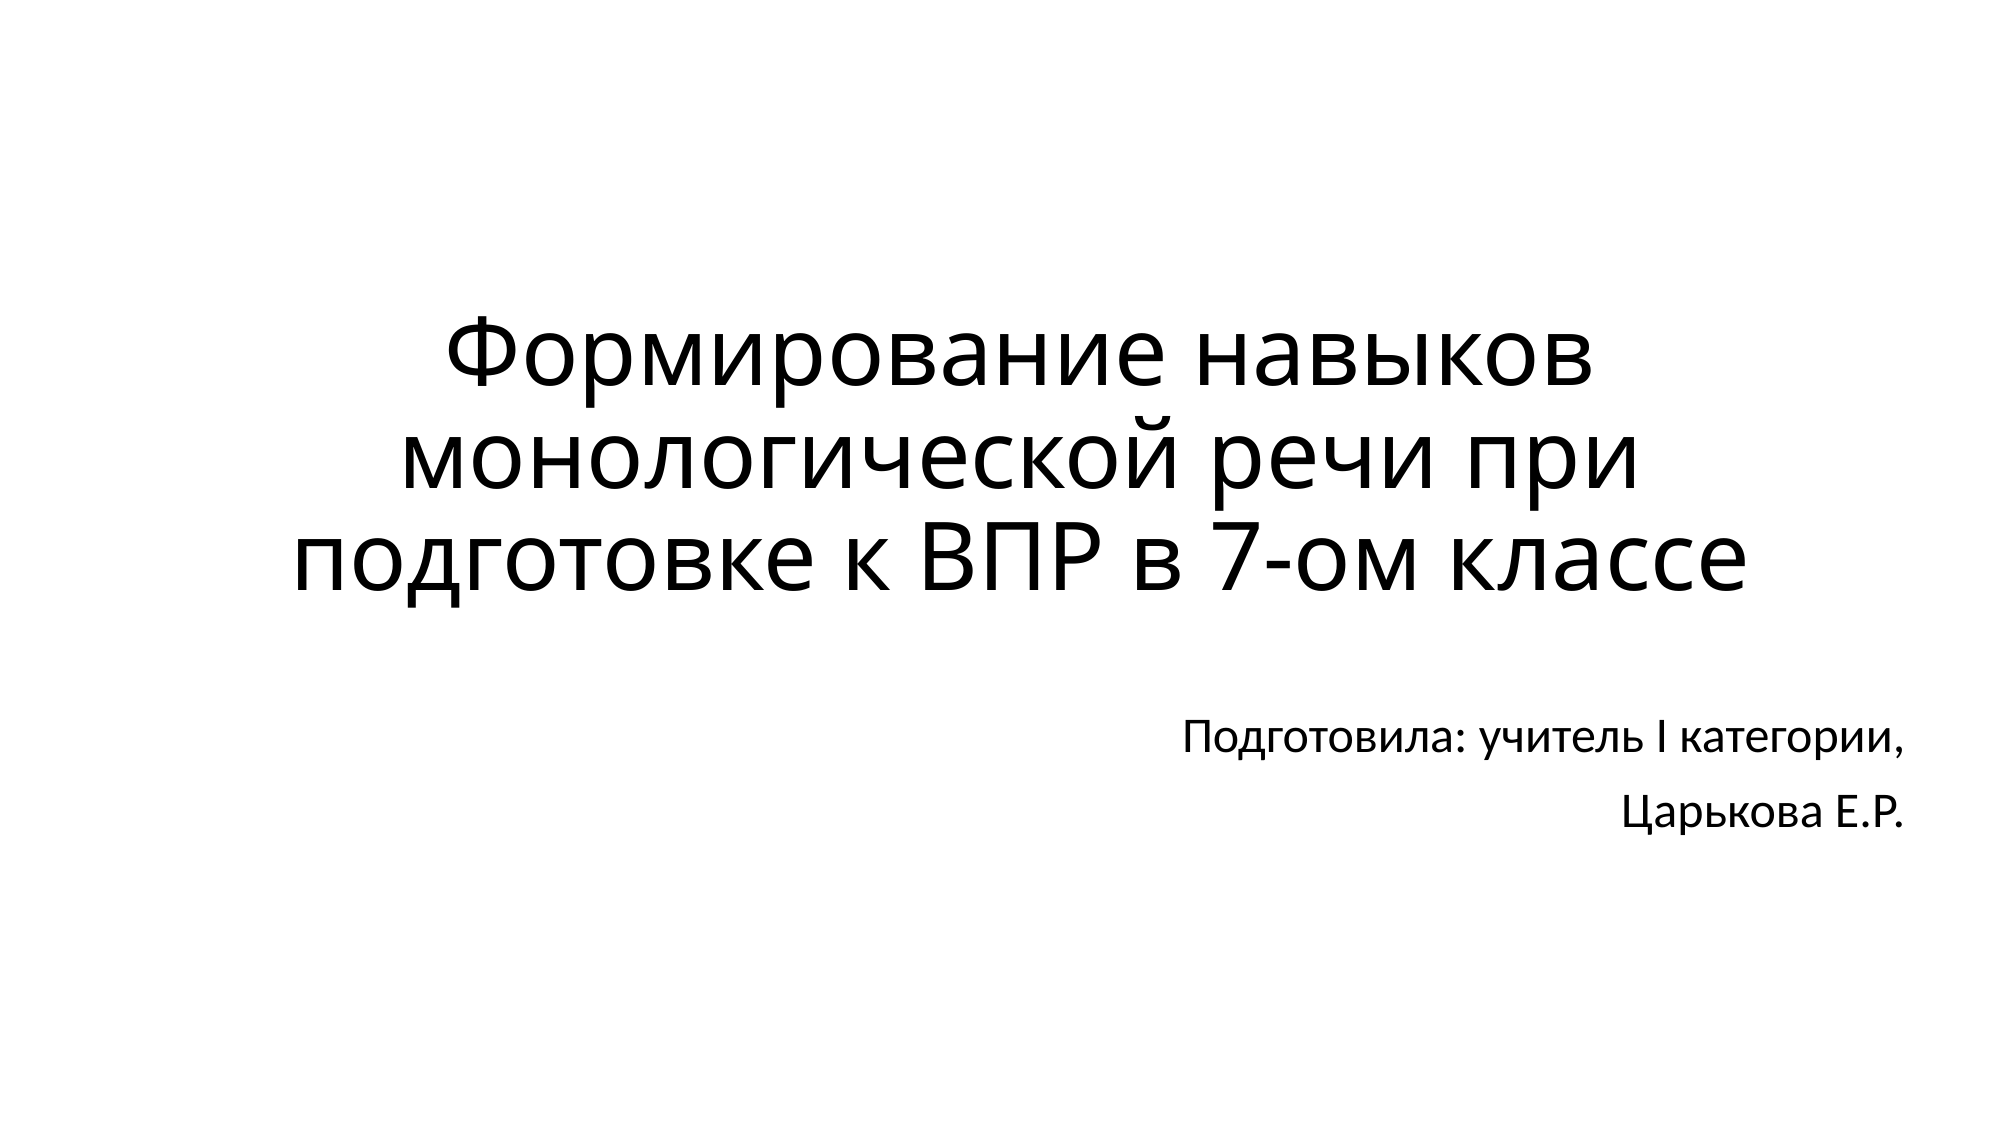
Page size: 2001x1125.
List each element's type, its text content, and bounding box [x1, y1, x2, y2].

subtitle Подготовила: учитель I категории, Царькова Е.Р. [420, 701, 1921, 974]
title Формирование навыков монологической речи при подготовке к ВПР в 7-ом классе [270, 227, 1771, 619]
